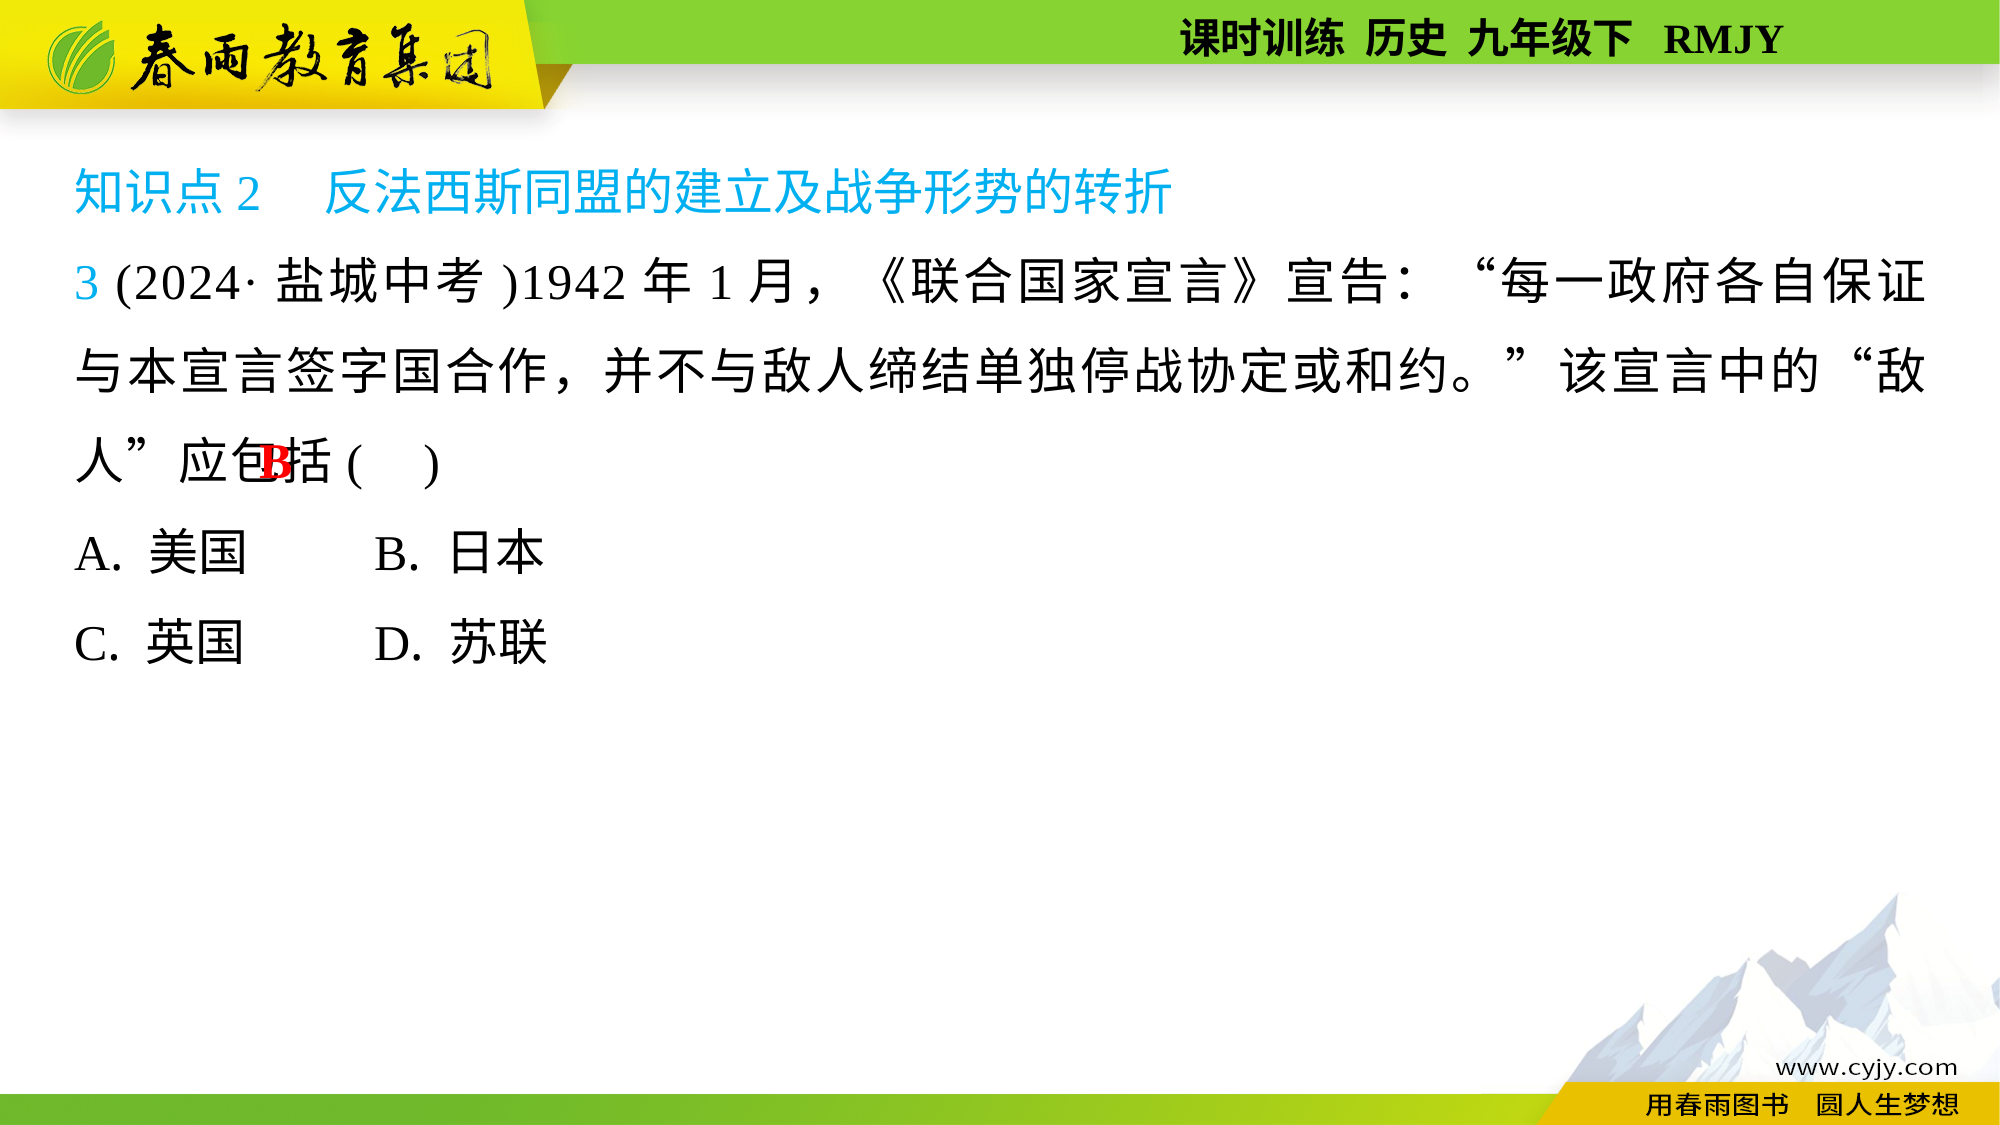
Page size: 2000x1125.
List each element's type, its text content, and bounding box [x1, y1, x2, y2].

list 知识点2 反法西斯同盟的建立及战争形势的转折 3 (2024·盐城中考)1942年1月，《联合国家宣言》宣告：“每一政府各自保证与本宣言签字国合作，并不与敌人缔结单独停战协定或和约。”该宣言中的“敌人”应包括( ) A. 美国 B. 日本 C. 英国 D. 苏联 [59, 122, 1944, 763]
picture [0, 0, 2000, 1125]
text_box B [244, 420, 308, 496]
